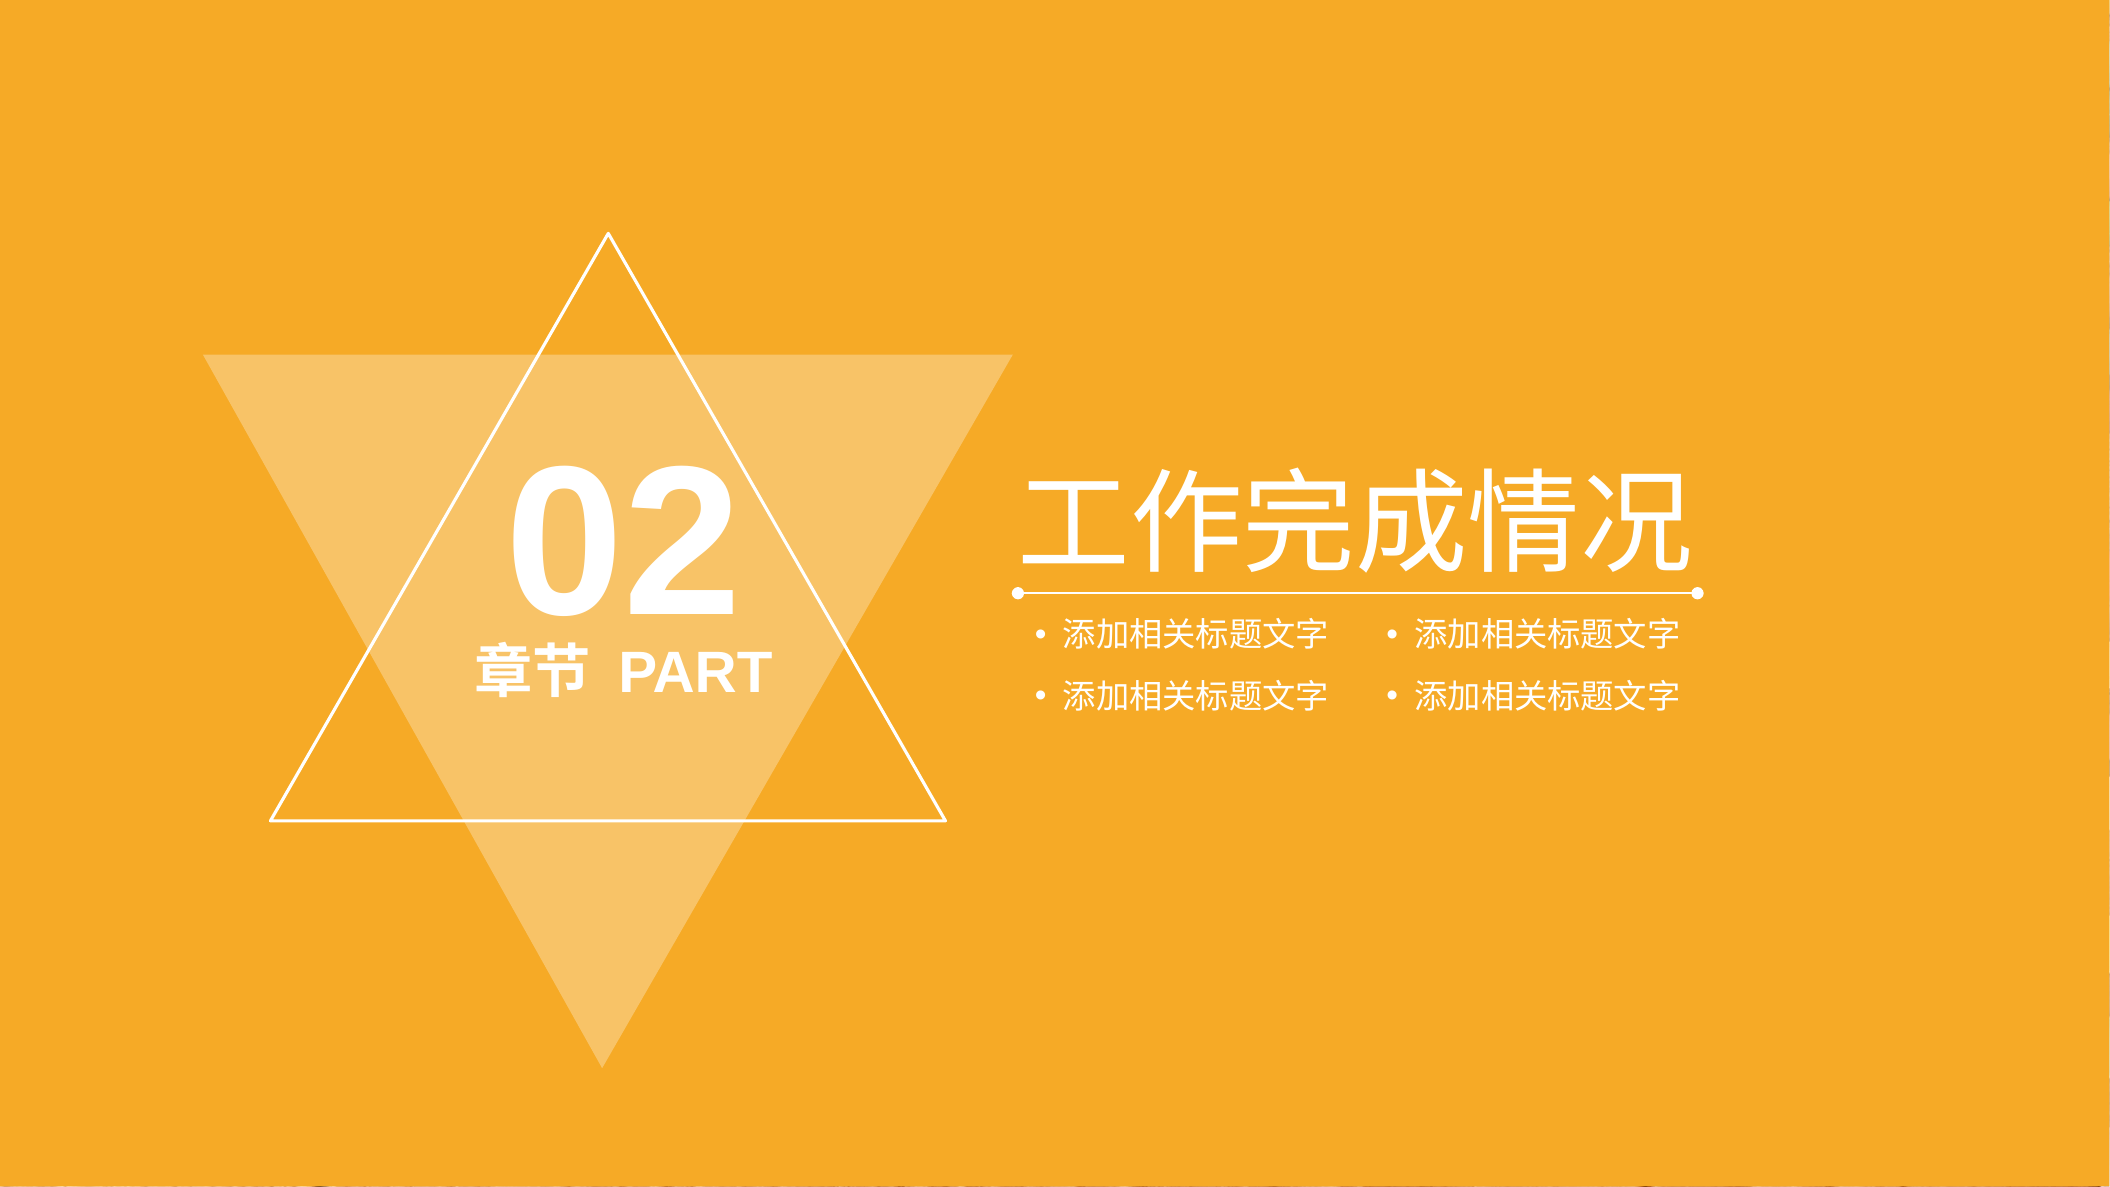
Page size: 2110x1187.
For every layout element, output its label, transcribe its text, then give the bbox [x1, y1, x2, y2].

text_box [202, 354, 538, 634]
text_box [763, 502, 839, 634]
text_box 02 [484, 401, 763, 634]
text_box 添加相关标题文字 [1371, 667, 1696, 723]
text_box [270, 701, 946, 821]
text_box [463, 821, 745, 1069]
text_box 工作完成情况 [1017, 450, 1751, 586]
text_box 添加相关标题文字 [1371, 606, 1696, 661]
text_box [377, 449, 484, 634]
text_box [679, 354, 1013, 634]
text_box 添加相关标题文字 [1019, 606, 1344, 661]
text_box [511, 233, 705, 401]
text_box [0, 0, 2110, 1187]
text_box 添加相关标题文字 [1019, 667, 1344, 723]
text_box 章节 PART [339, 634, 908, 705]
